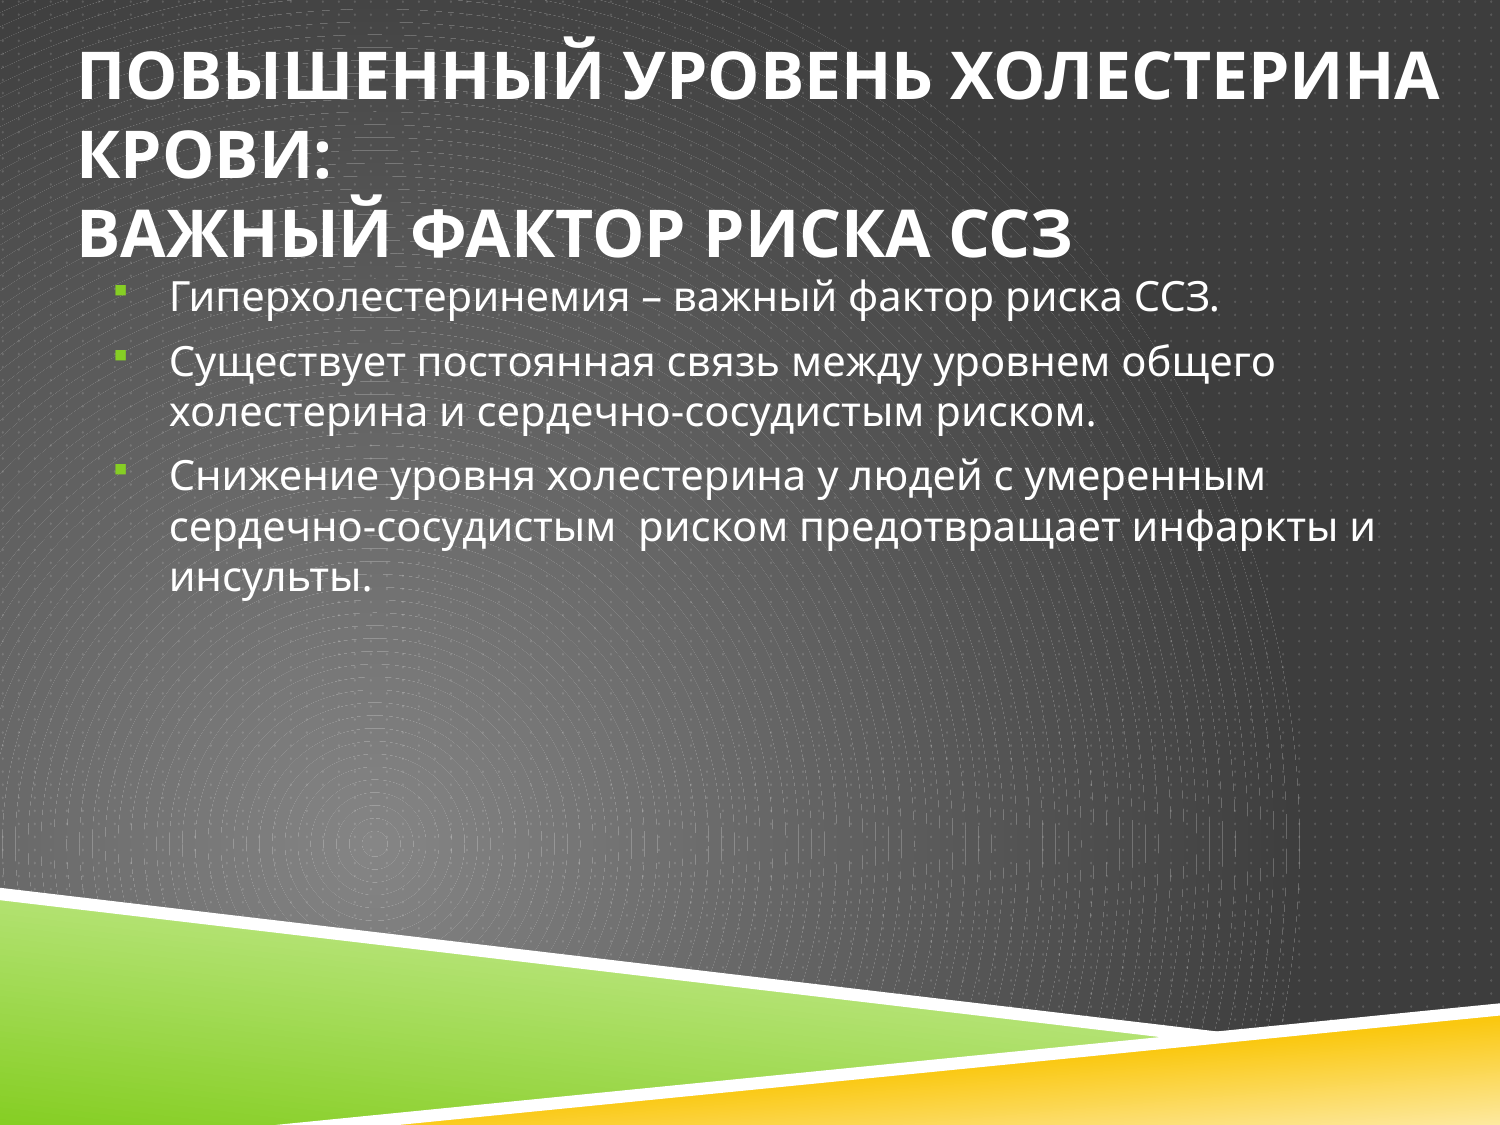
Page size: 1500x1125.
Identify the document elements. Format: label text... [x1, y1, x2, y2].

title Повышенный уровень холестерина крови: важный фактор риска ССЗ [76, 25, 1471, 279]
list Гиперхолестеринемия – важный фактор риска ССЗ. Существует постоянная связь между уровнем общего холестерина и сердечно-сосудистым риском. Снижение уровня холестерина у людей с умеренным сердечно-сосудистым риском предотвращает инфаркты и инсульты. [112, 262, 1388, 875]
